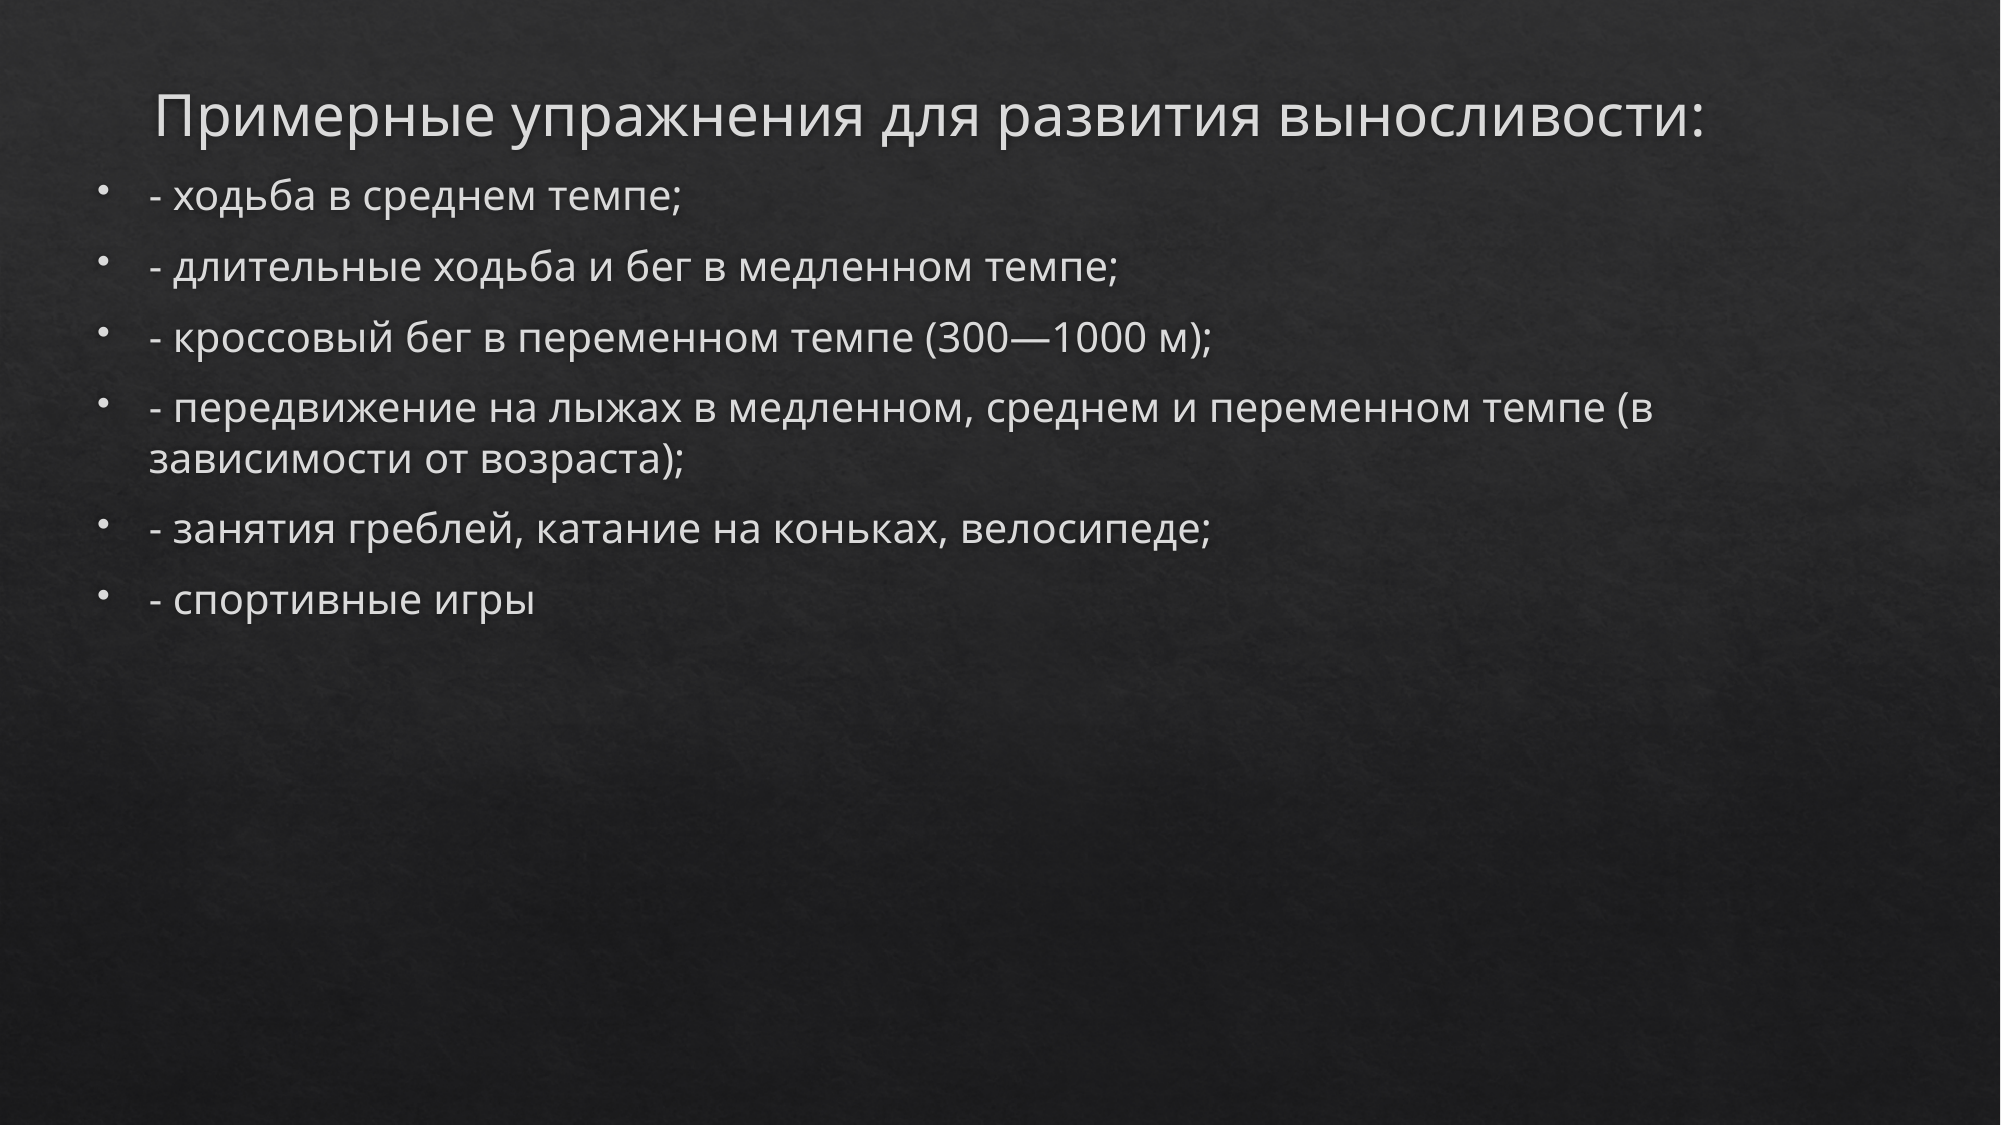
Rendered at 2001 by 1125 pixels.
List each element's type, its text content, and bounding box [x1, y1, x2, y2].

list Примерные упражнения для развития выносливости: - ходьба в среднем темпе; - длительные ходьба и бег в медленном темпе; - кроссовый бег в переменном темпе (300—1000 м); - передвижение на лыжах в медленном, среднем и переменном темпе (в зависимости от возраста); - занятия греблей, катание на коньках, велосипеде; - спортивные игры [77, 70, 1776, 737]
